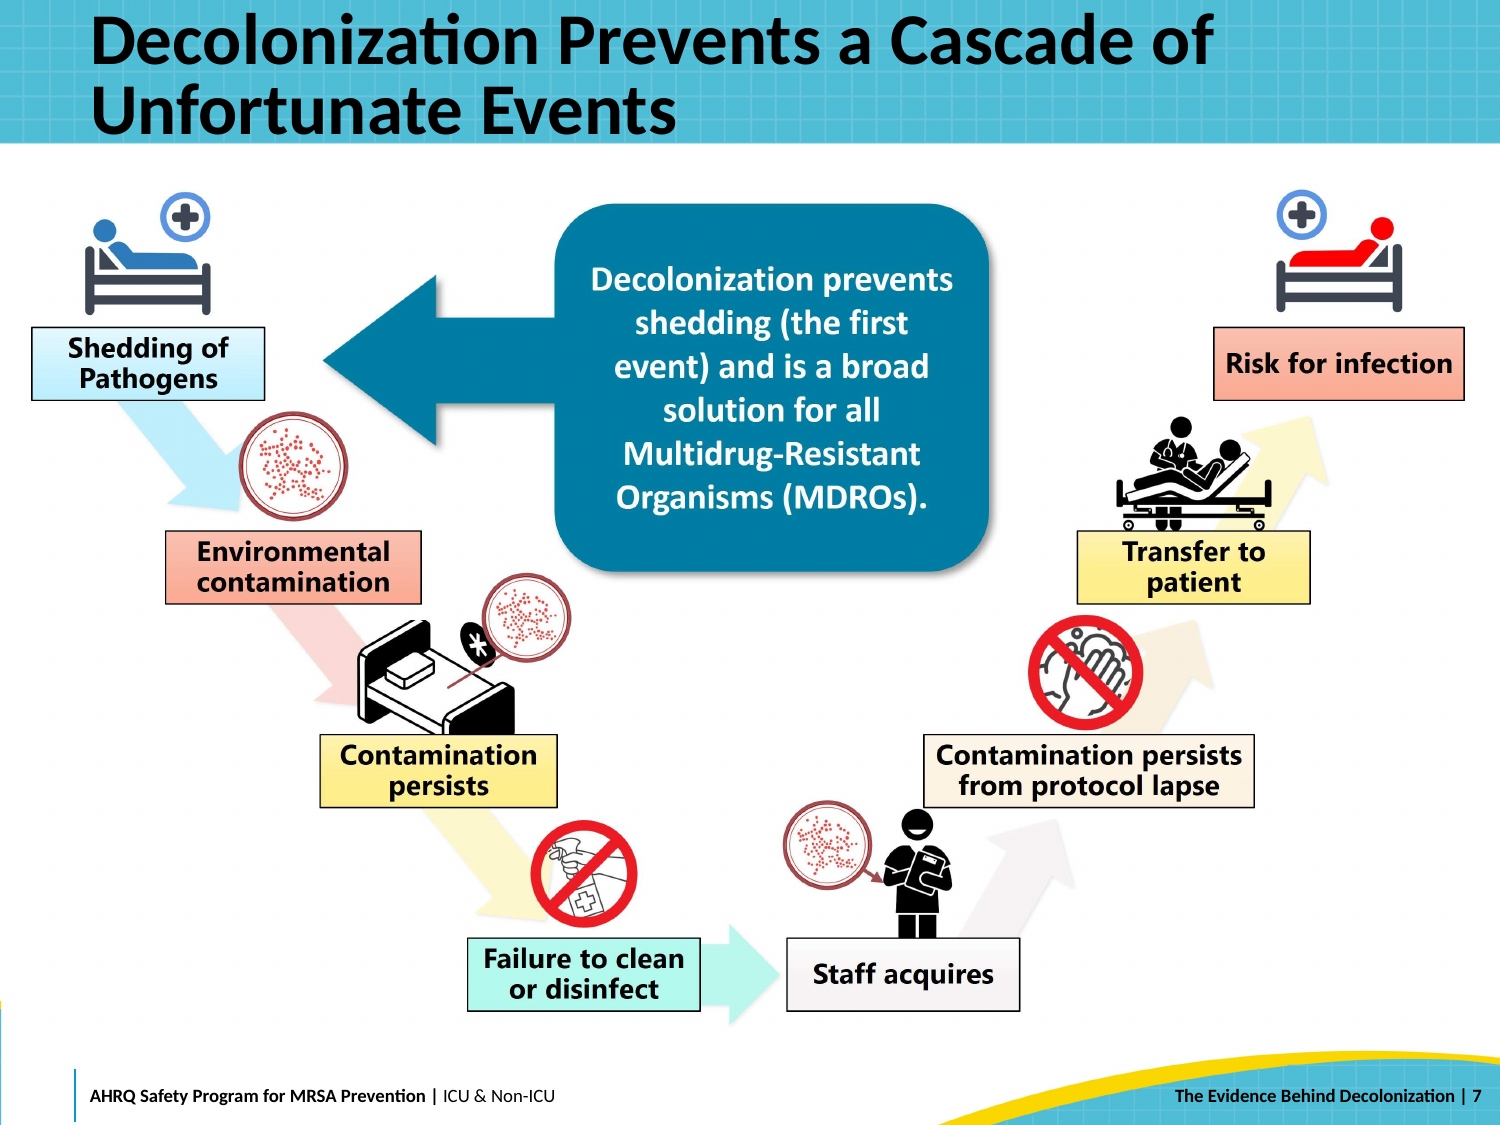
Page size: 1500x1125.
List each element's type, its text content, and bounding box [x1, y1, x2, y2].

title Decolonization Prevents a Cascade of Unfortunate Events [75, 0, 1425, 150]
slide_number | 7 [1455, 1065, 1500, 1125]
picture [0, 0, 1500, 1125]
